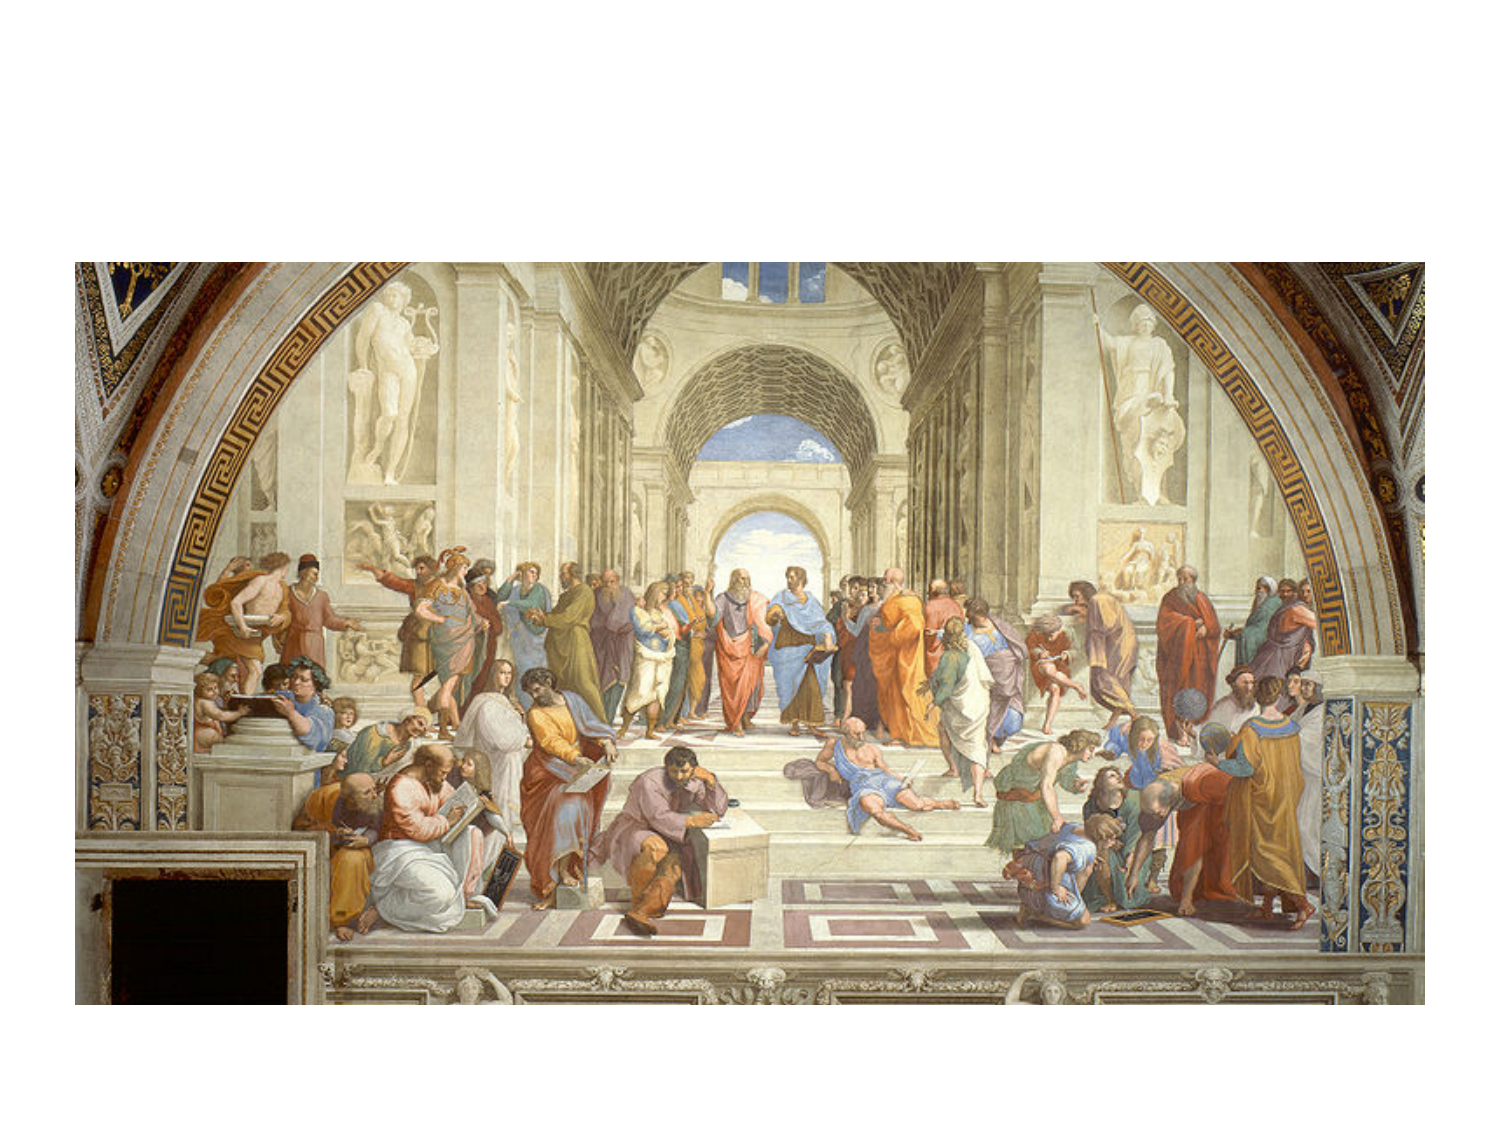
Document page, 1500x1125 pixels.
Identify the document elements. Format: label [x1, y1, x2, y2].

list [74, 262, 1426, 1006]
